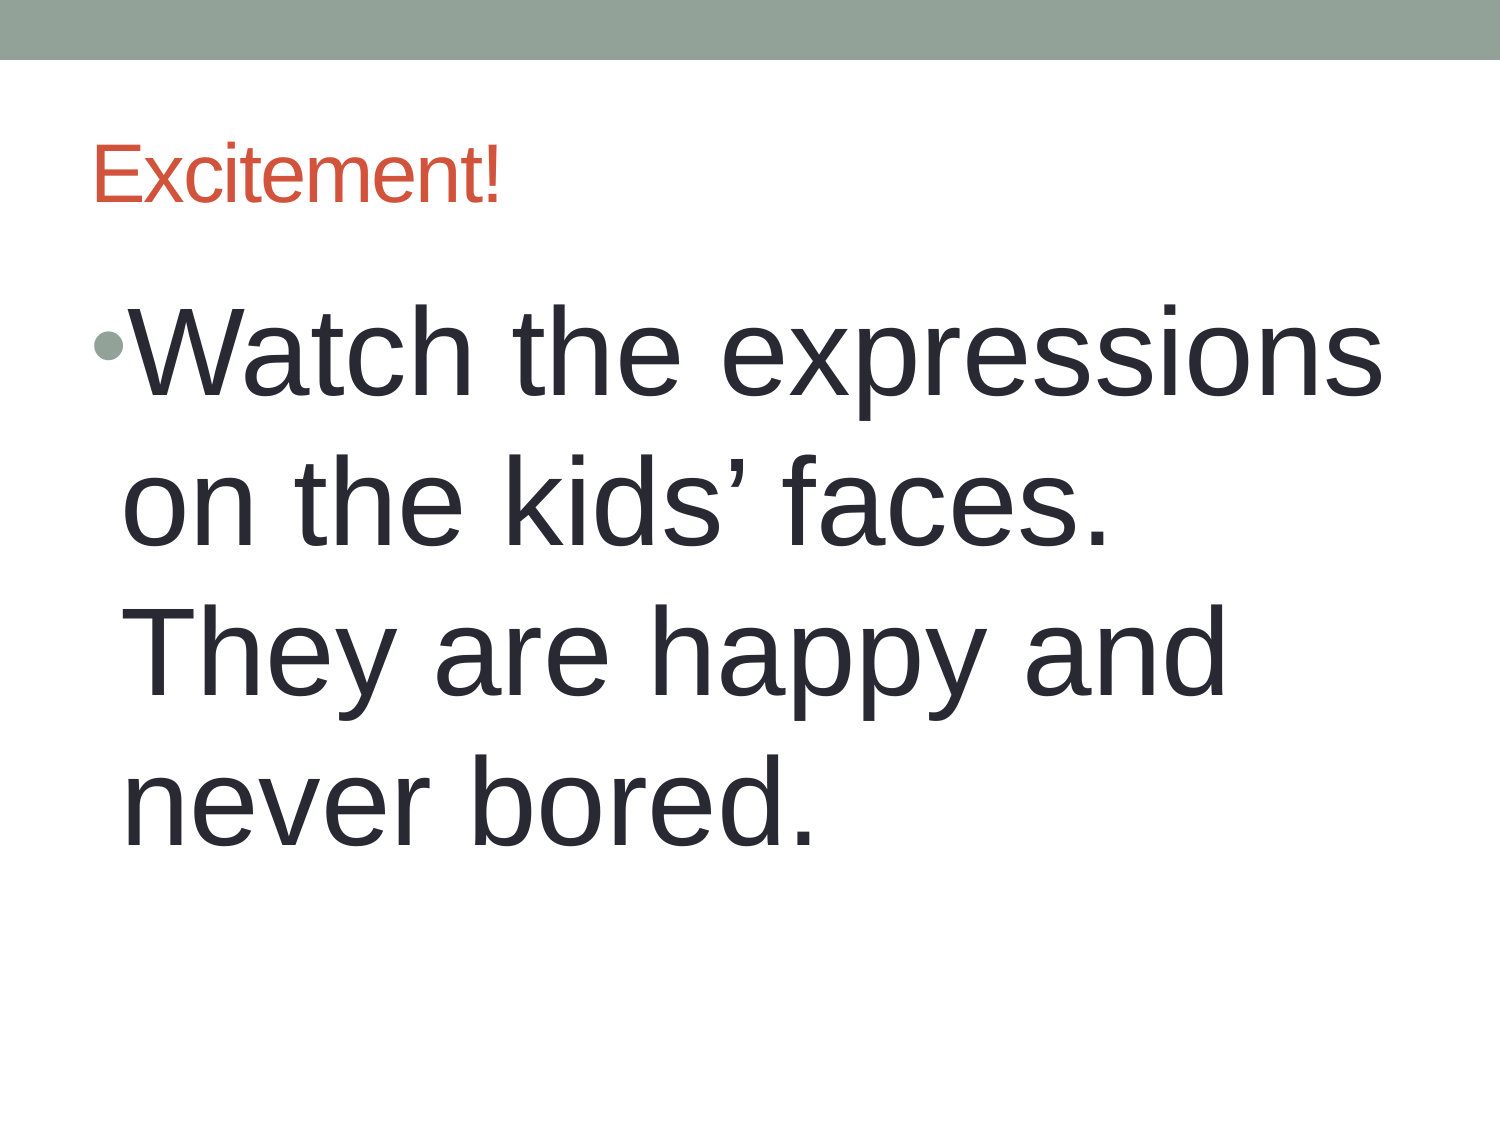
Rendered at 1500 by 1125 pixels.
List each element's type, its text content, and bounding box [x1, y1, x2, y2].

title Excitement! [75, 87, 1425, 250]
list Watch the expressions on the kids’ faces. They are happy and never bored. [75, 262, 1425, 1063]
